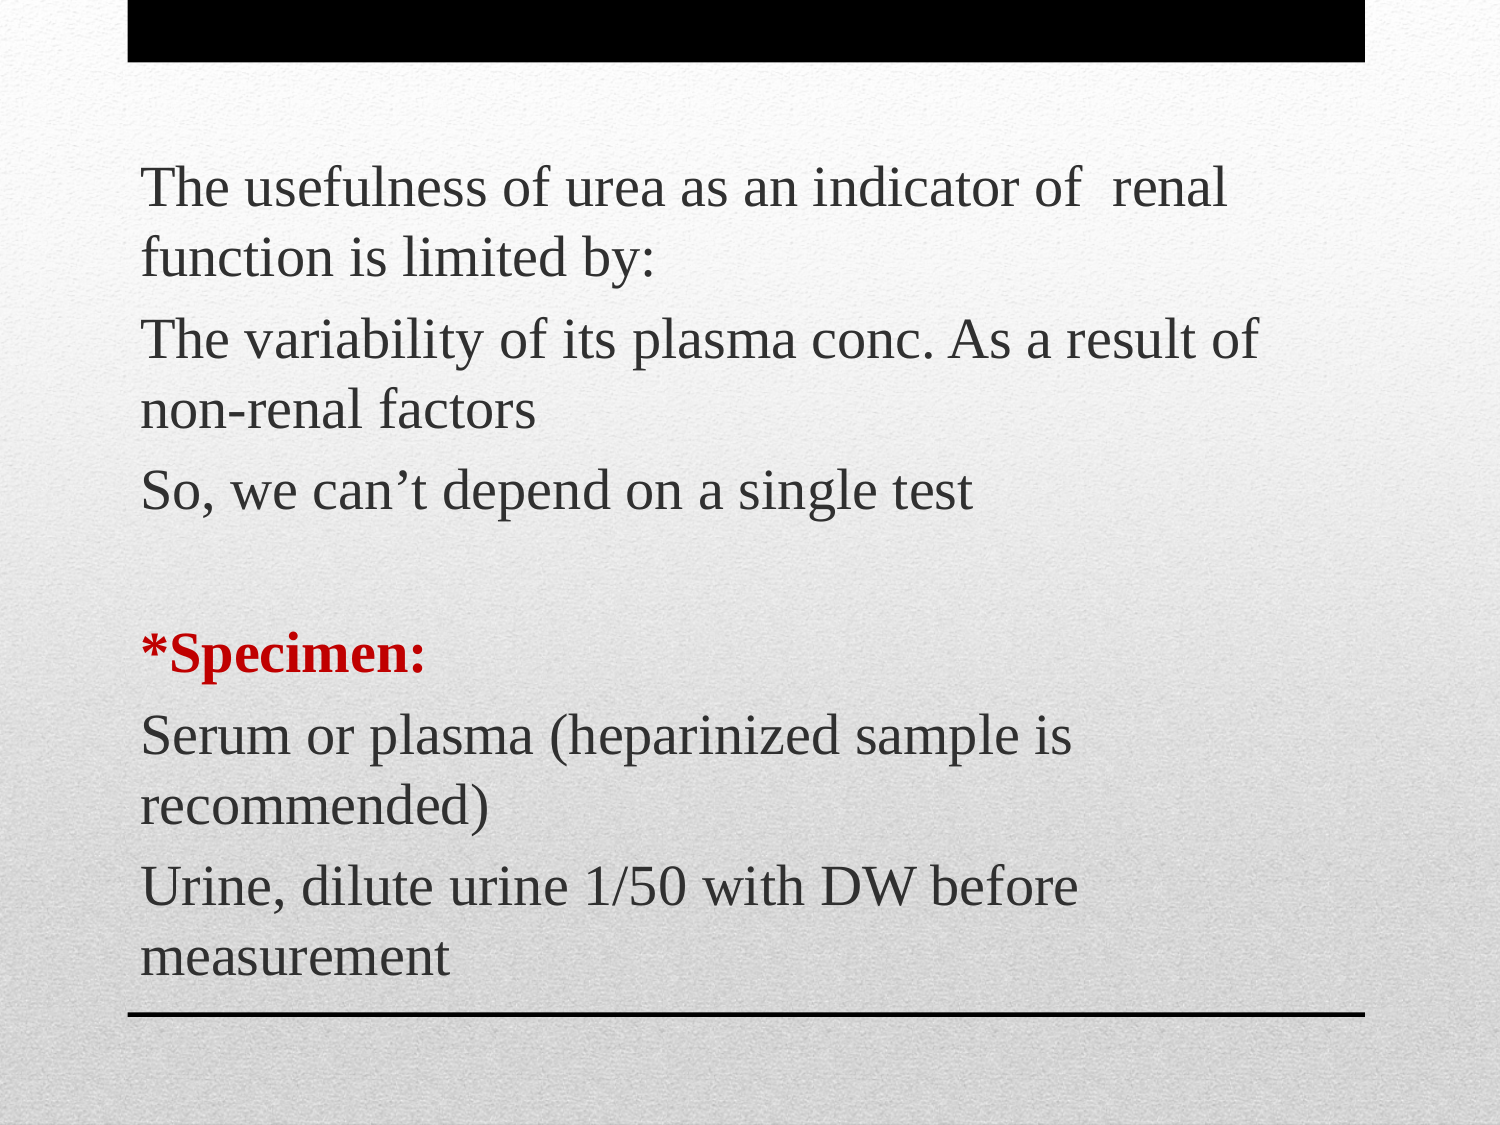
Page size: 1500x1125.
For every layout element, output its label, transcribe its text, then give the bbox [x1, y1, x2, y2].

list The usefulness of urea as an indicator of renal function is limited by: The variability of its plasma conc. As a result of non-renal factors So, we can’t depend on a single test *Specimen: Serum or plasma (heparinized sample is recommended) Urine, dilute urine 1/50 with DW before measurement [125, 112, 1363, 1024]
